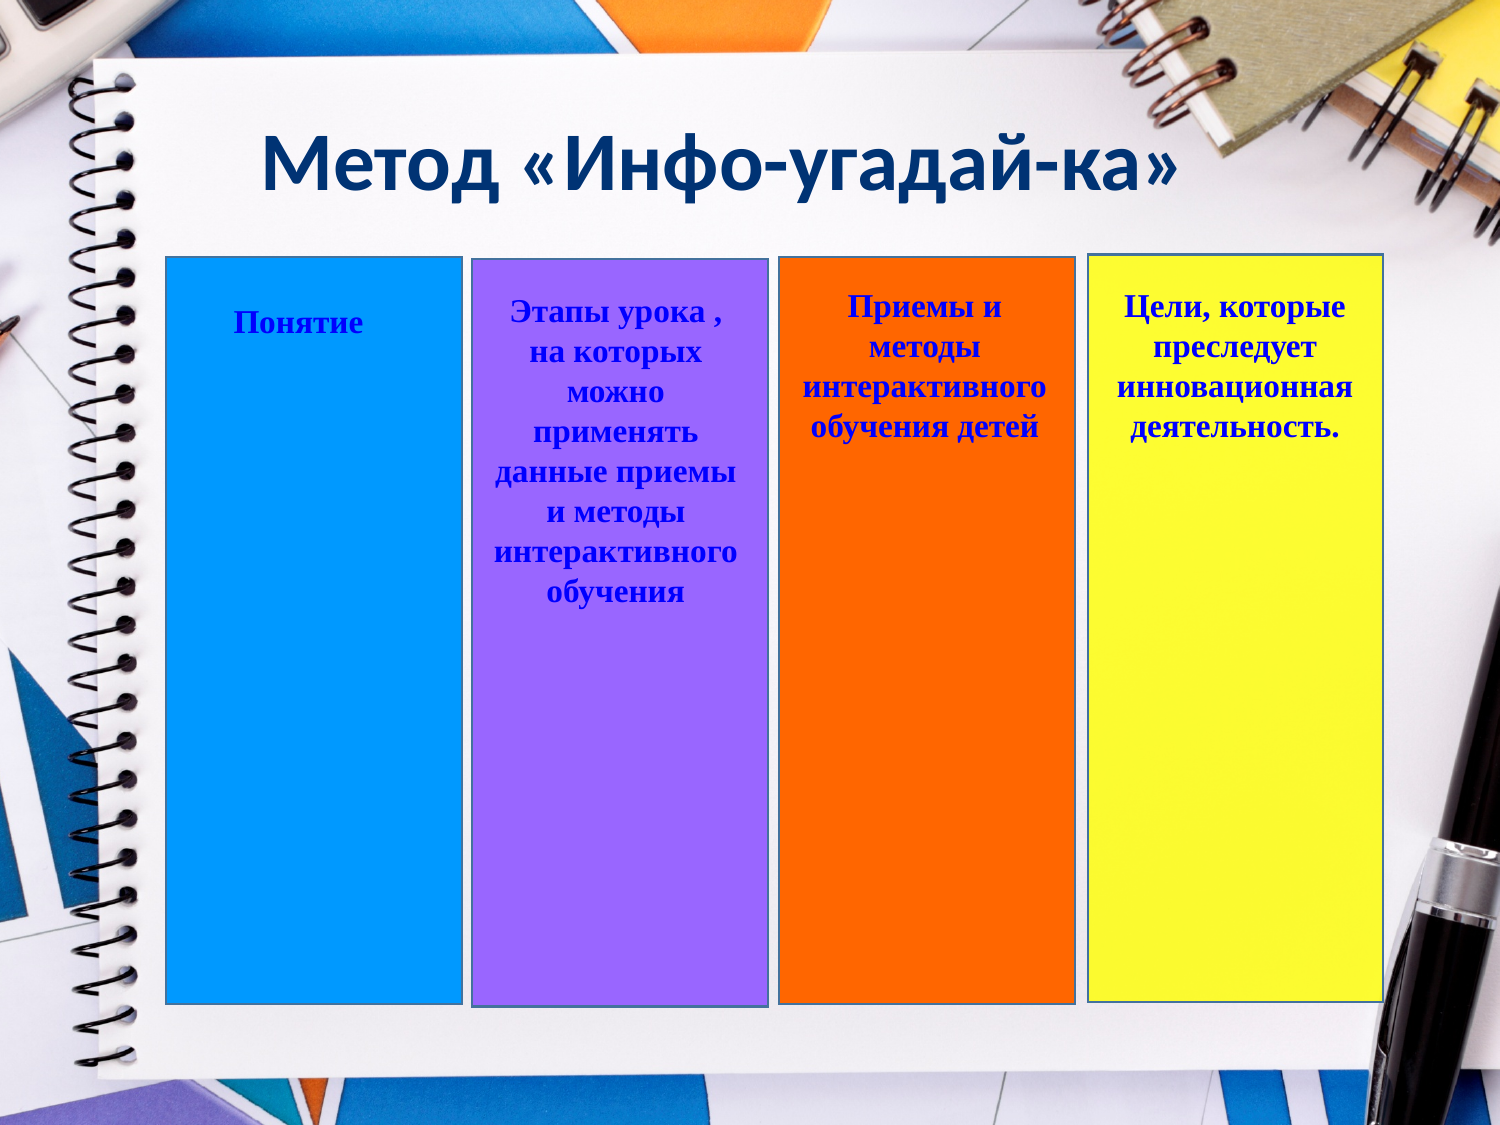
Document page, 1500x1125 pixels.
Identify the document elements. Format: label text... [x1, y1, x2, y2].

text_box [1087, 253, 1384, 1003]
list Метод «Инфо-угадай-ка» [129, 110, 1318, 196]
text_box Понятие [193, 292, 404, 348]
text_box Приемы и методы интерактивного обучения детей [781, 277, 1069, 452]
picture [0, 0, 1500, 1125]
text_box [778, 256, 1076, 1005]
text_box [471, 258, 769, 1008]
text_box Этапы урока , на которых можно применять данные приемы и методы интерактивного обучения [472, 281, 760, 616]
text_box Цели, которые преследует инновационная деятельность. [1099, 276, 1371, 452]
text_box [165, 256, 463, 1005]
